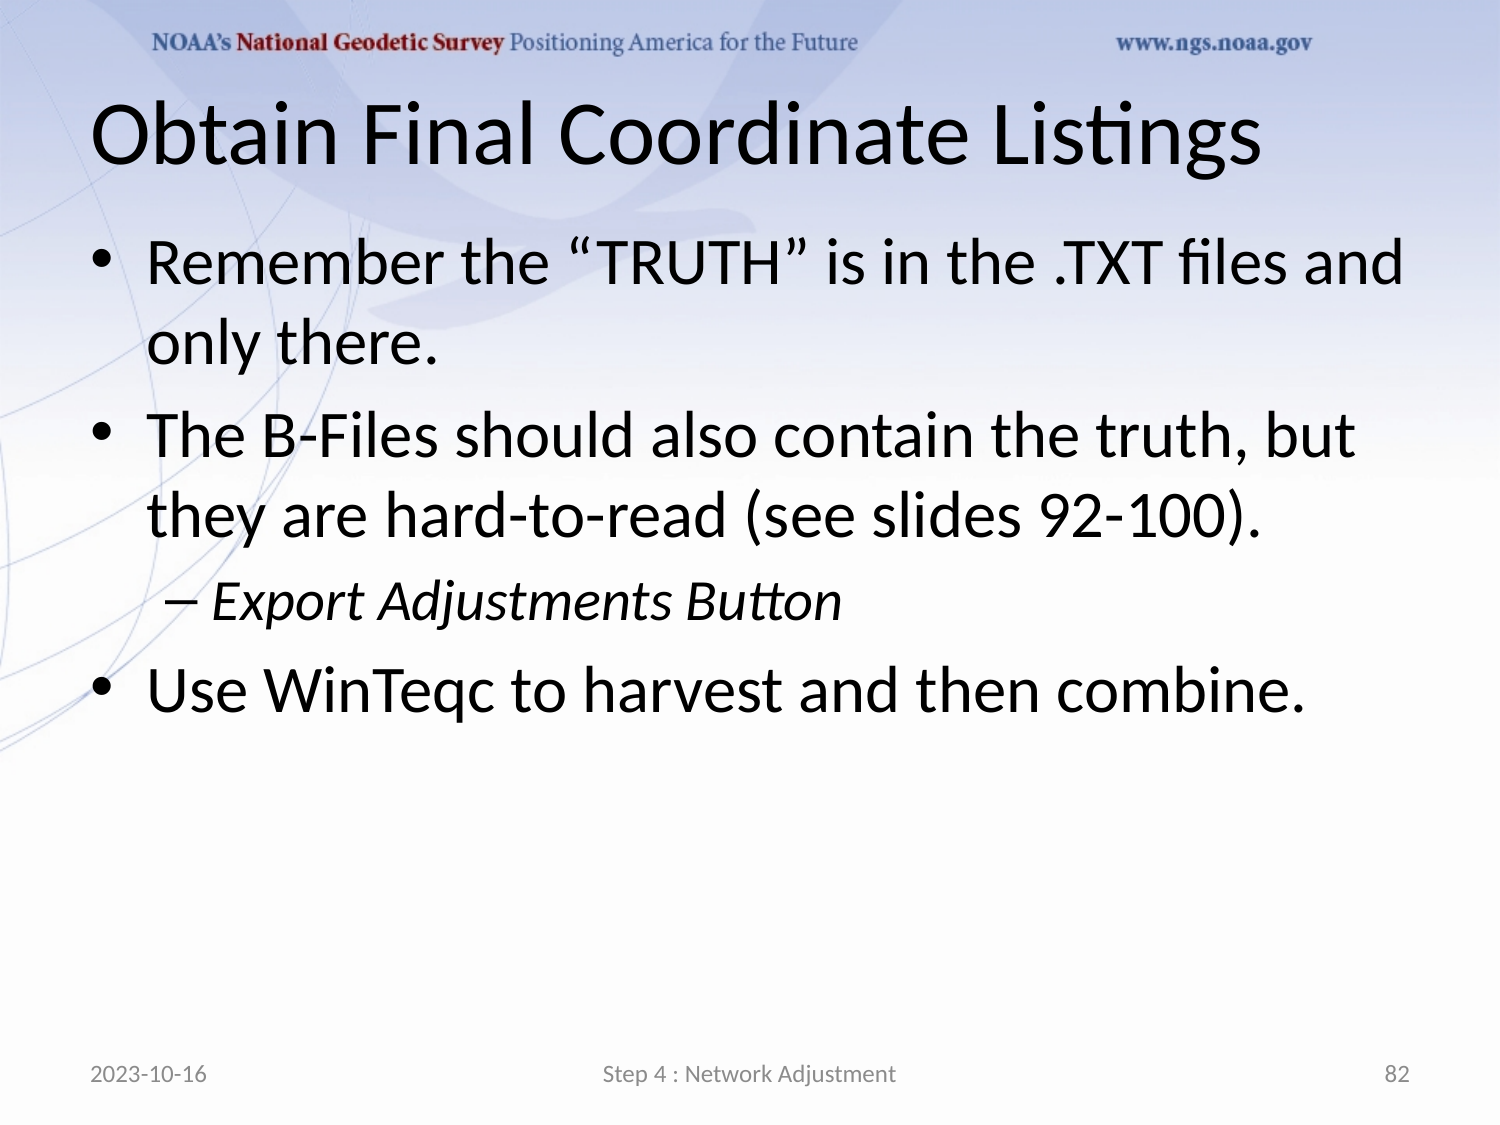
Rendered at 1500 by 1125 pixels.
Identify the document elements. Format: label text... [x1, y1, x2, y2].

list Remember the “TRUTH” is in the .TXT files and only there. The B-Files should also contain the truth, but they are hard-to-read (see slides 92-100). Export Adjustments Button Use WinTeqc to harvest and then combine. [74, 209, 1426, 1021]
footer Step 4 : Network Adjustment [512, 1042, 988, 1103]
picture [0, 0, 1500, 1125]
slide_number 82 [1074, 1042, 1425, 1103]
title Obtain Final Coordinate Listings [74, 74, 1426, 181]
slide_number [75, 1042, 425, 1103]
